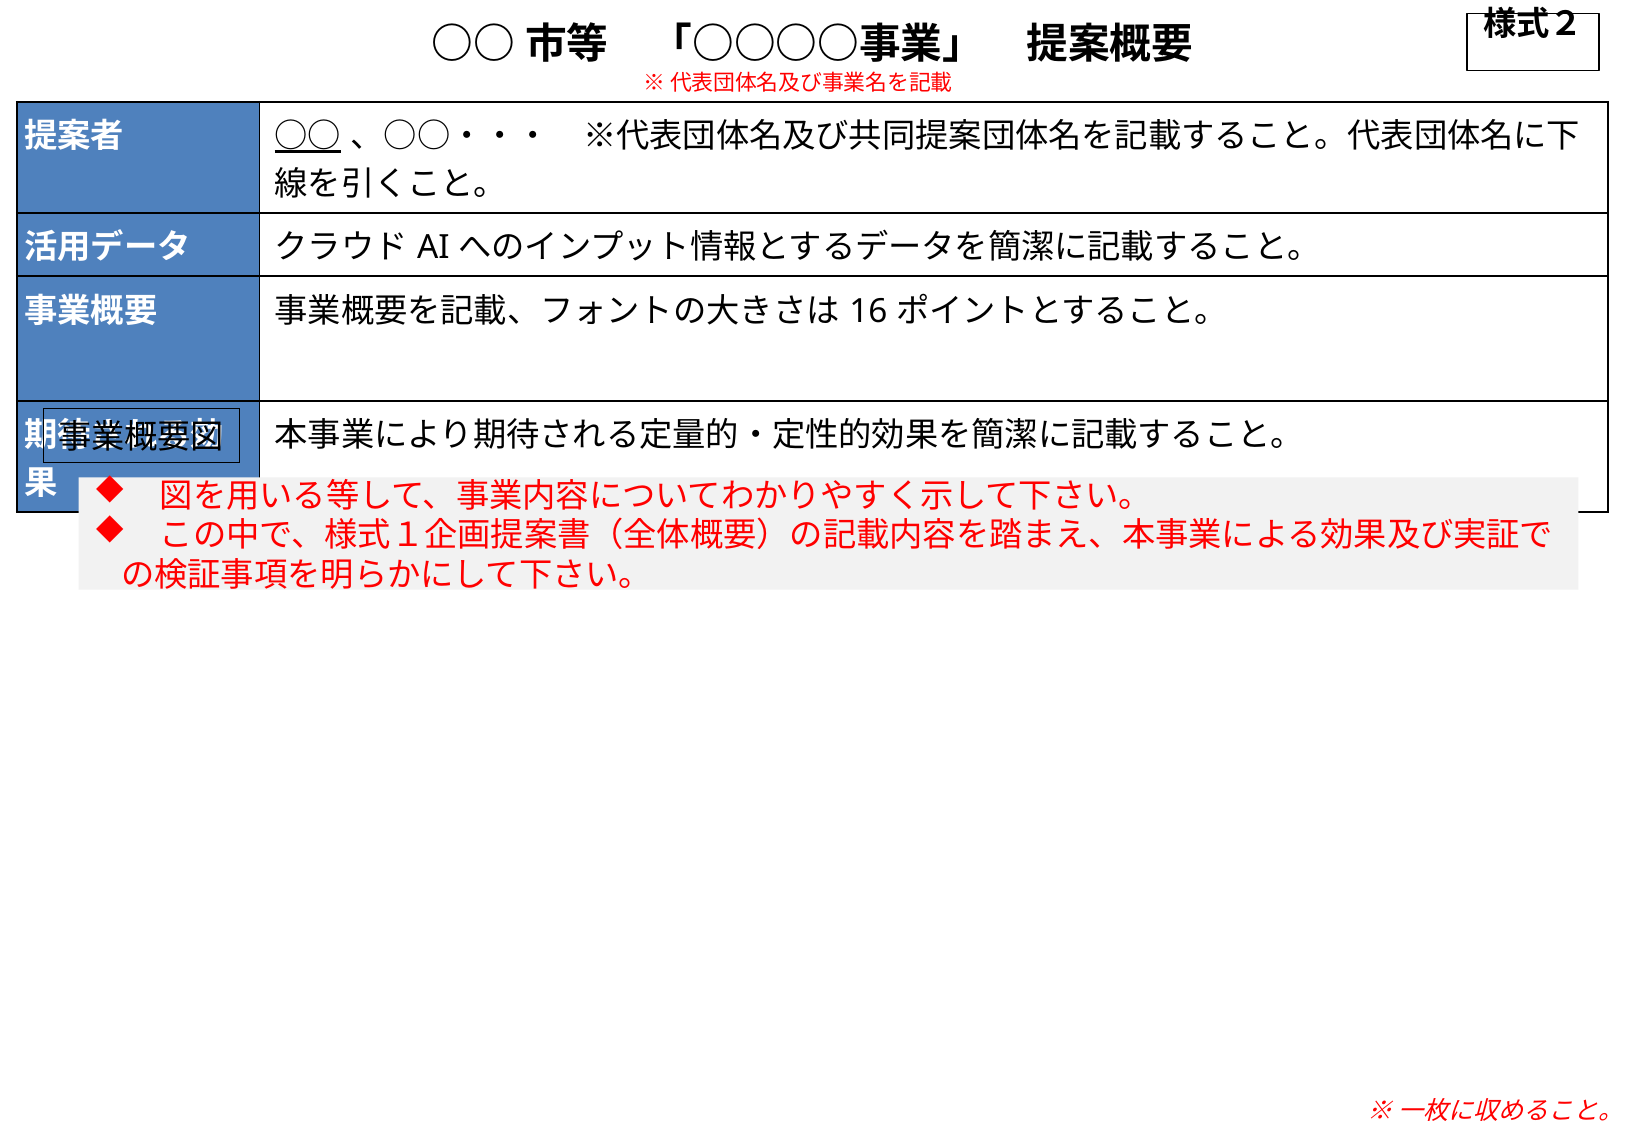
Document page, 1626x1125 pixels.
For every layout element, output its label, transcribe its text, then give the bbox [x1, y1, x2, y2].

table_header 提案者 [18, 103, 259, 212]
table_cell クラウドAIへのインプット情報とするデータを簡潔に記載すること。 [260, 214, 1607, 275]
table_cell 事業概要を記載、フォントの大きさは16ポイントとすること。 [260, 277, 1607, 400]
text_box ※代表団体名及び事業名を記載 [628, 61, 968, 103]
text_box 図を用いる等して、事業内容についてわかりやすく示して下さい。 この中で、様式１企画提案書（全体概要）の記載内容を踏まえ、本事業による効果及び実証での検証事項を明らかにして下さい。 [77, 475, 1580, 592]
table_cell 事業概要 [18, 277, 259, 400]
table_cell 期待される効果 [18, 402, 259, 511]
table_cell 活用データ [18, 214, 259, 275]
table_header ○○、○○・・・ ※代表団体名及び共同提案団体名を記載すること。代表団体名に下線を引くこと。 [260, 103, 1607, 212]
text_box ※一枚に収めること。 [1352, 1086, 1625, 1125]
text_box 様式２ [1465, 11, 1601, 73]
table_cell 本事業により期待される定量的・定性的効果を簡潔に記載すること。 [260, 402, 1607, 511]
text_box ○○市等 「○○○○事業」 提案概要 [0, 9, 1625, 75]
text_box 事業概要図 [43, 408, 240, 463]
